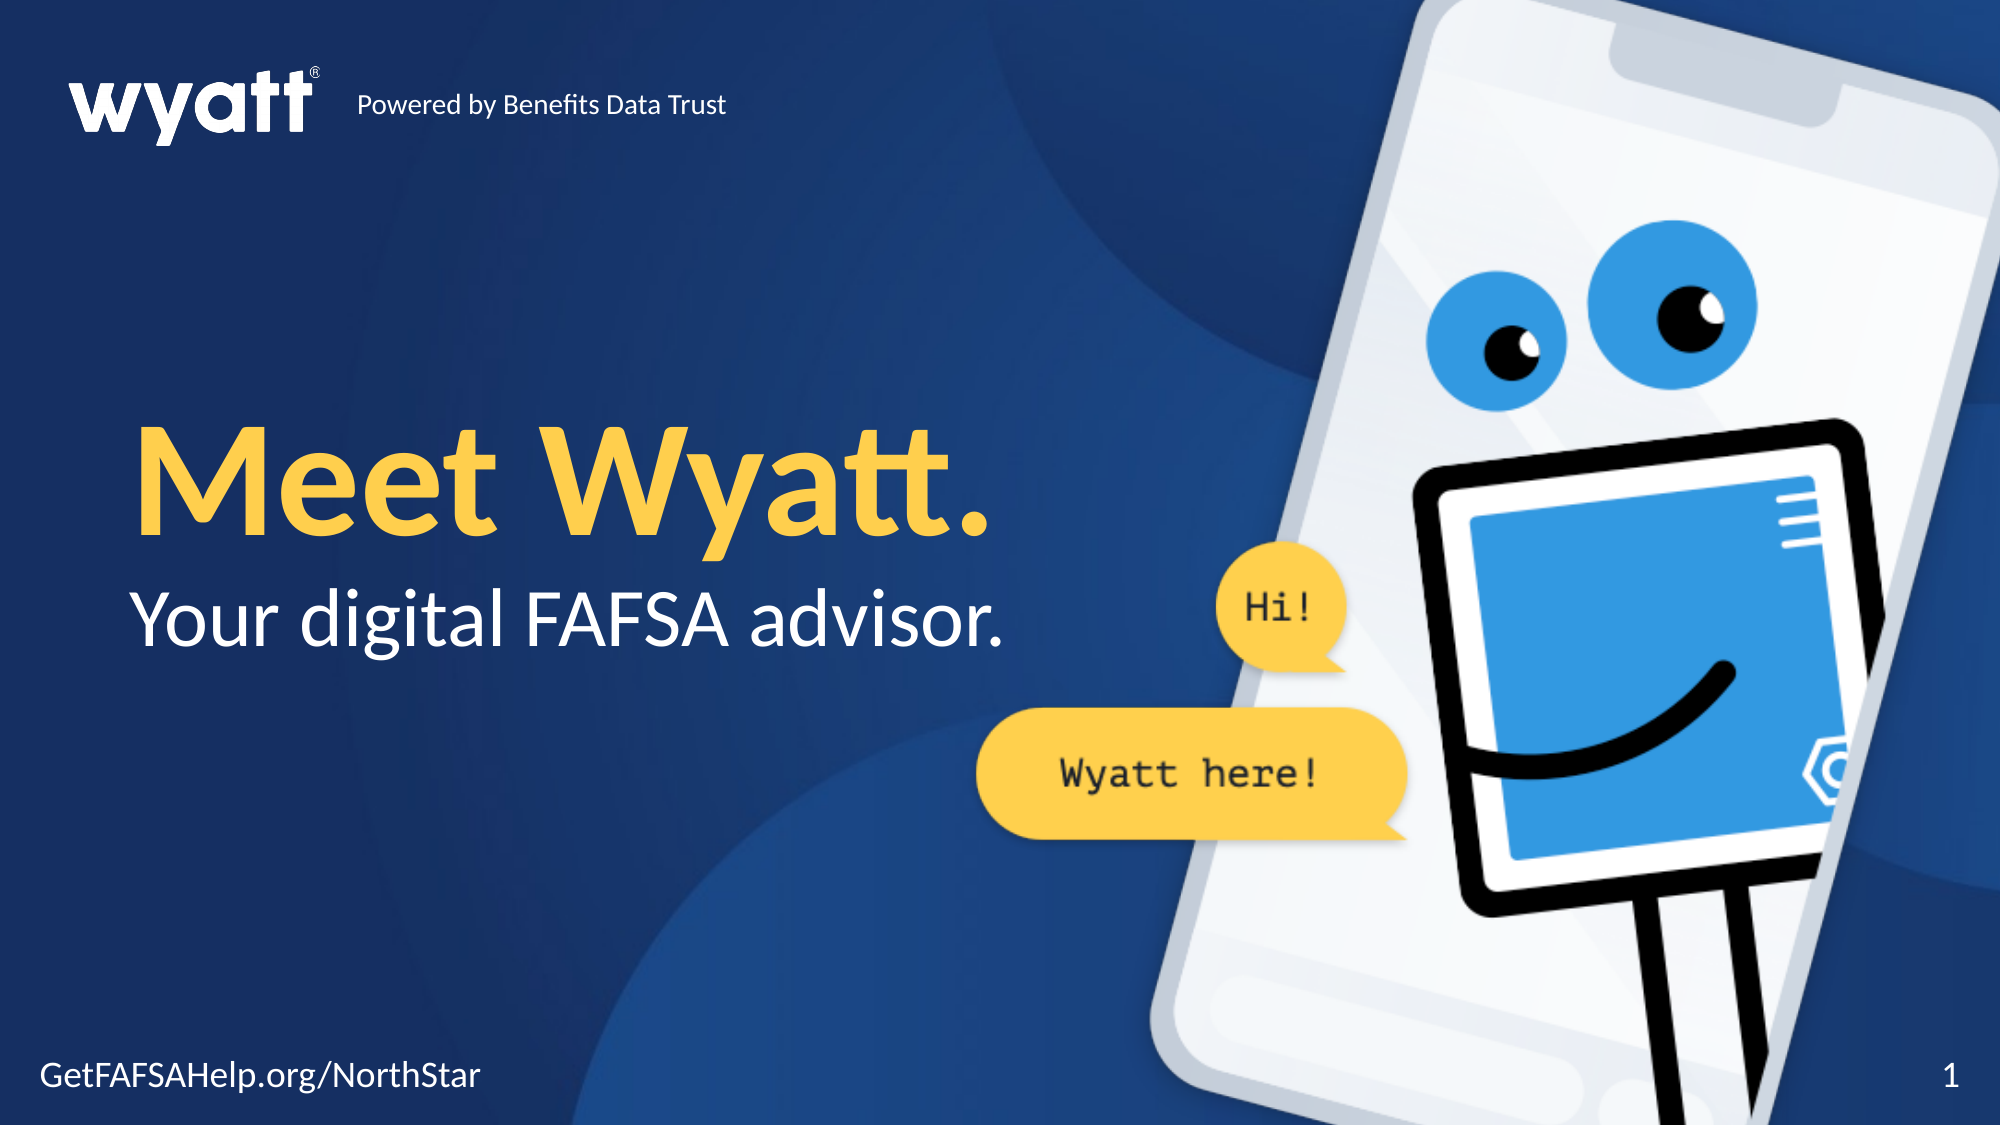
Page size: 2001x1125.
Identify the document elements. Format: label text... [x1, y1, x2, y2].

text_box Your digital FAFSA advisor. [115, 579, 967, 700]
text_box Meet Wyatt. [115, 309, 967, 579]
picture [0, 0, 2000, 1125]
text_box Powered by Benefits Data Trust [342, 82, 967, 142]
